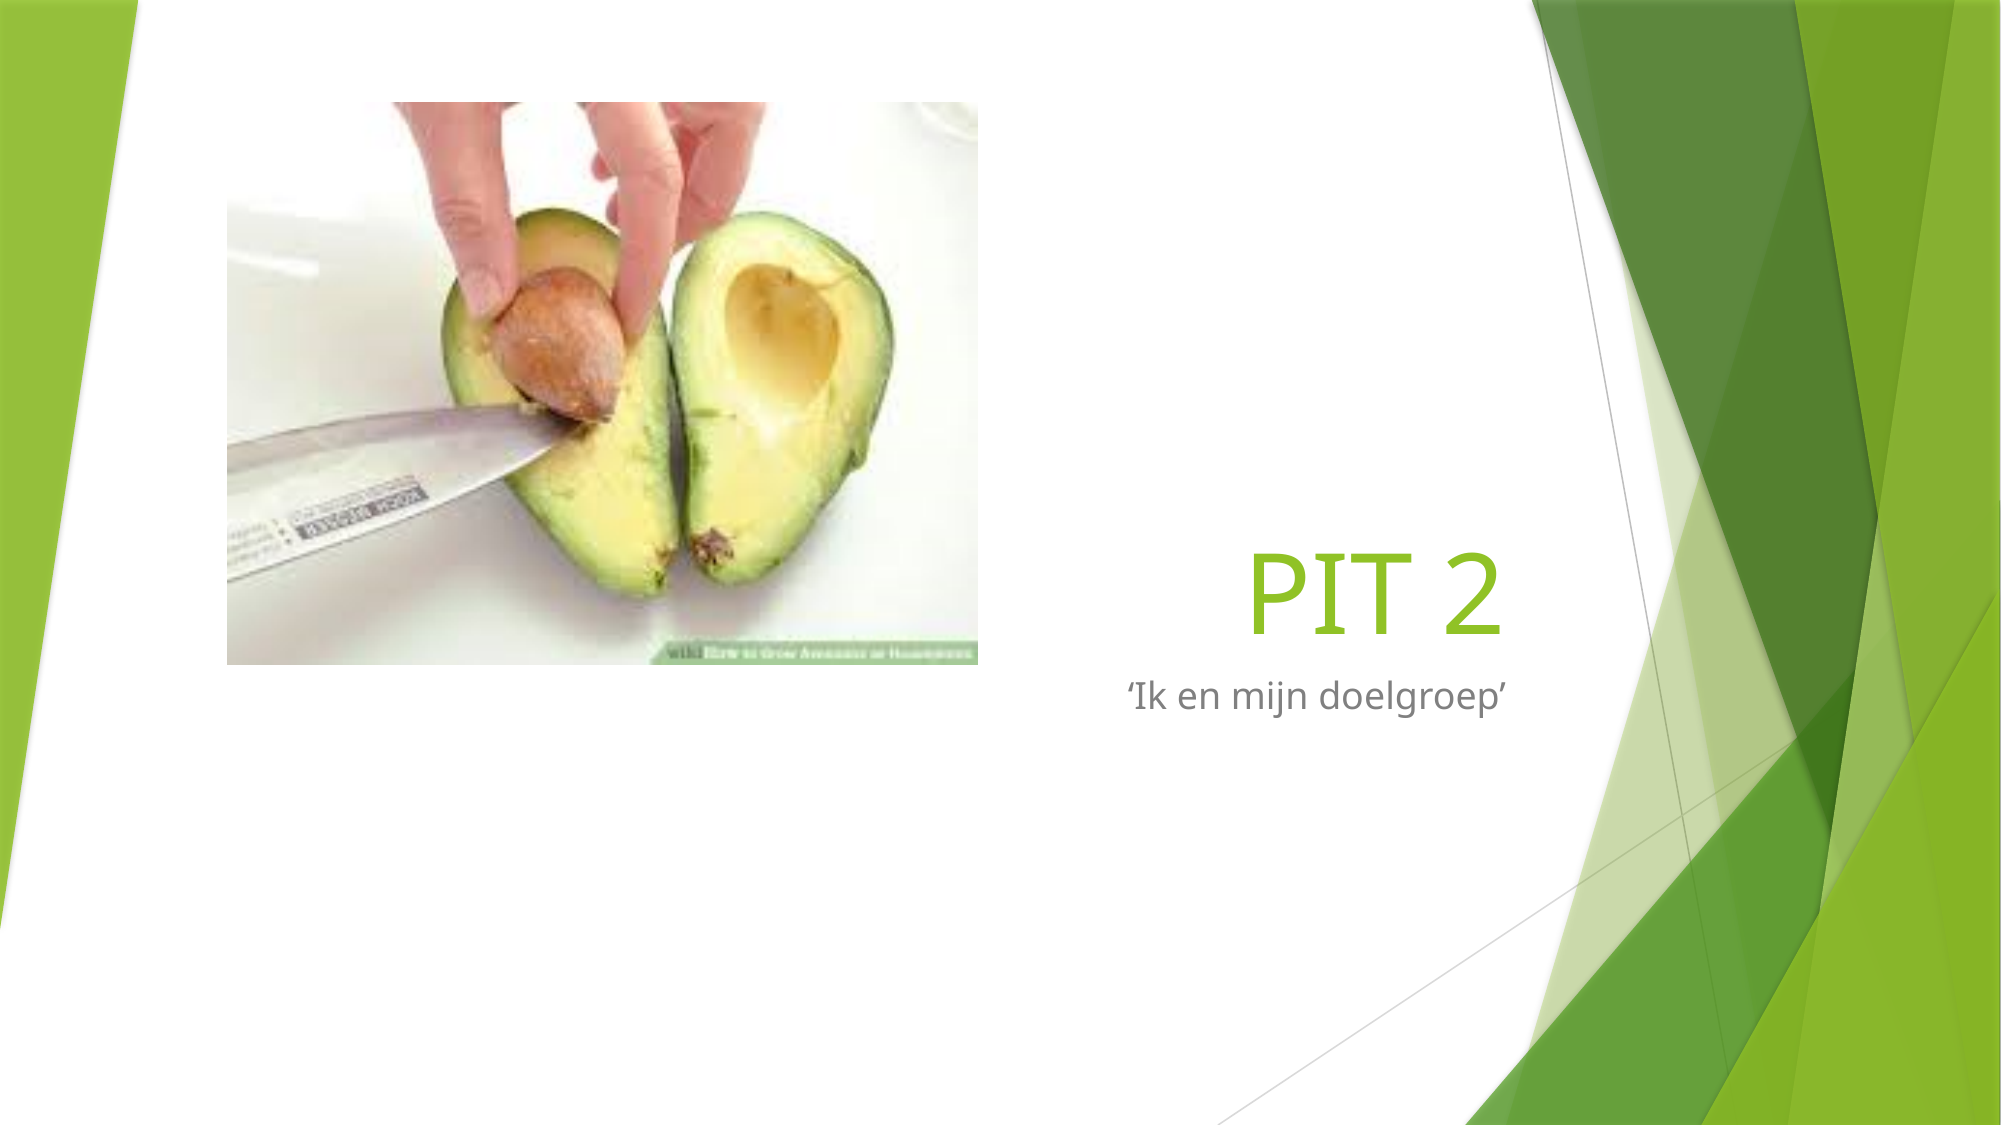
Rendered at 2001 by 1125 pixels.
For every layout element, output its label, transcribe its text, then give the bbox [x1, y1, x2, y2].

subtitle ‘Ik en mijn doelgroep’ [247, 664, 1522, 845]
title PIT 2 [983, 394, 1522, 664]
picture [226, 102, 978, 665]
